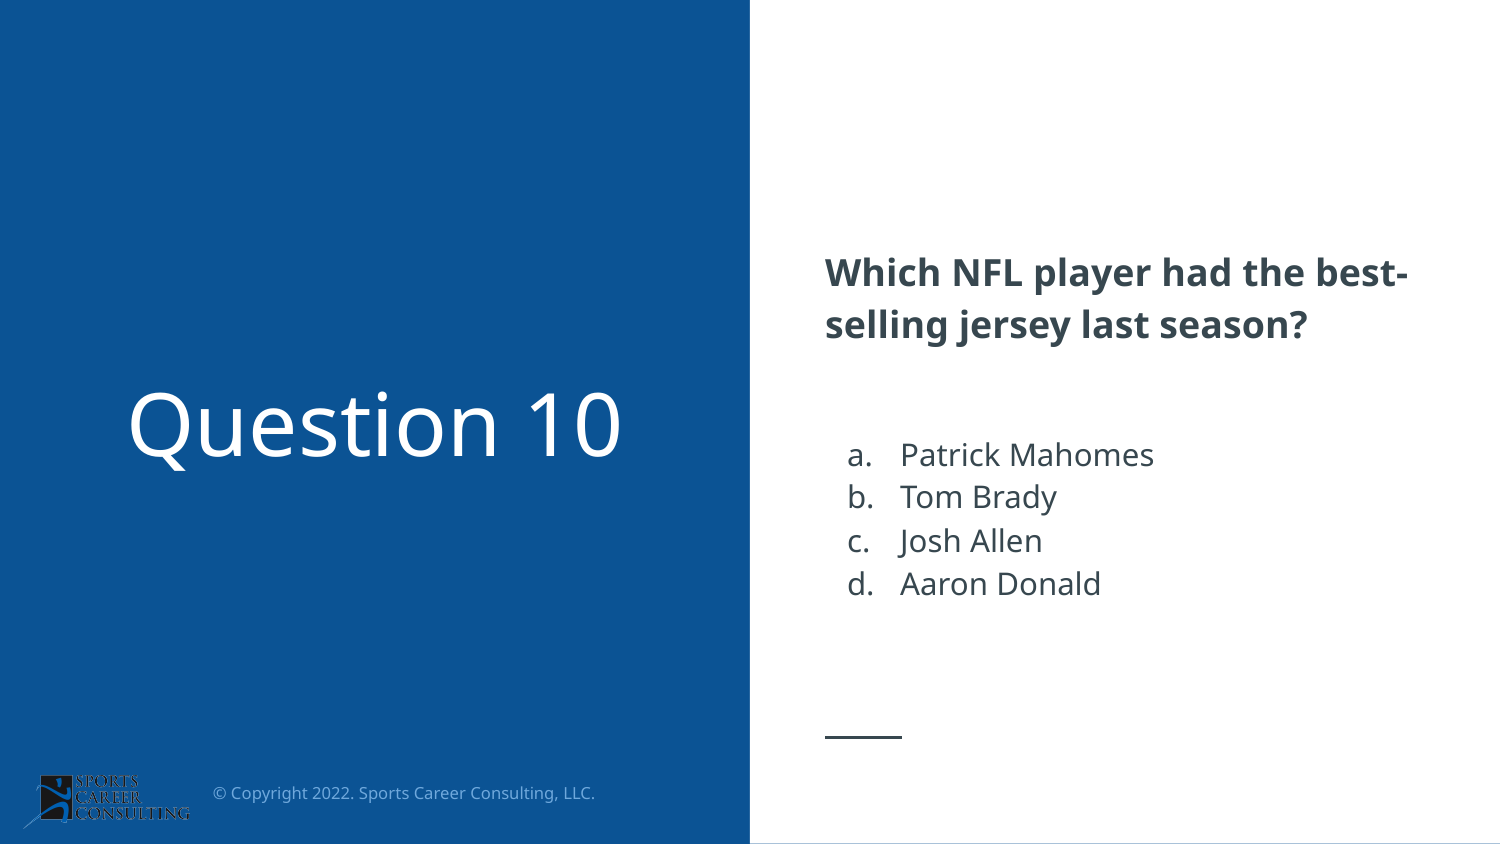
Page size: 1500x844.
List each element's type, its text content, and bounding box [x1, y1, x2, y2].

picture [22, 774, 190, 829]
list Which NFL player had the best-selling jersey last season? Patrick Mahomes Tom Brady Josh Allen Aaron Donald [810, 118, 1455, 725]
title Question 10 [43, 298, 708, 546]
text_box © Copyright 2022. Sports Career Consulting, LLC. [197, 767, 750, 838]
